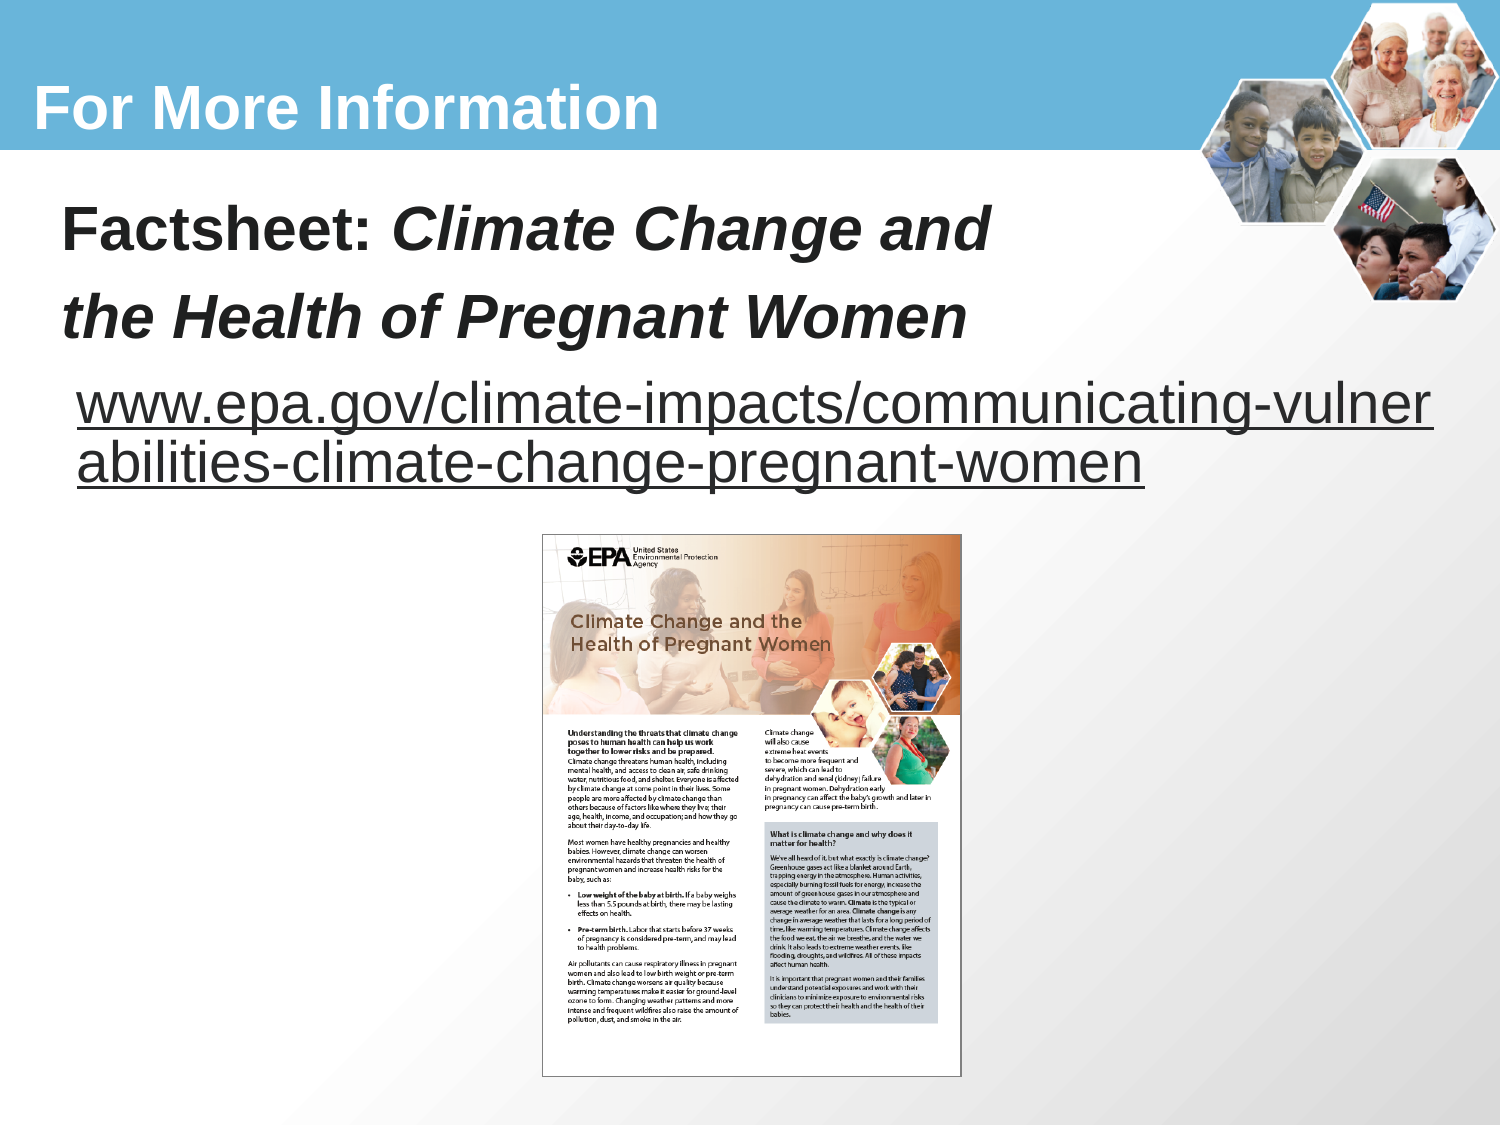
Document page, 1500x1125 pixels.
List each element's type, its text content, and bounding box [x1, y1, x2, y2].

list Factsheet: Climate Change and the Health of Pregnant Women [46, 180, 1446, 1100]
picture [1173, 2, 1500, 303]
title For More Information [18, 0, 1425, 150]
text_box www.epa.gov/climate-impacts/communicating-vulnerabilities-climate-change-pregnant-women [62, 358, 1451, 513]
picture [542, 535, 961, 1076]
